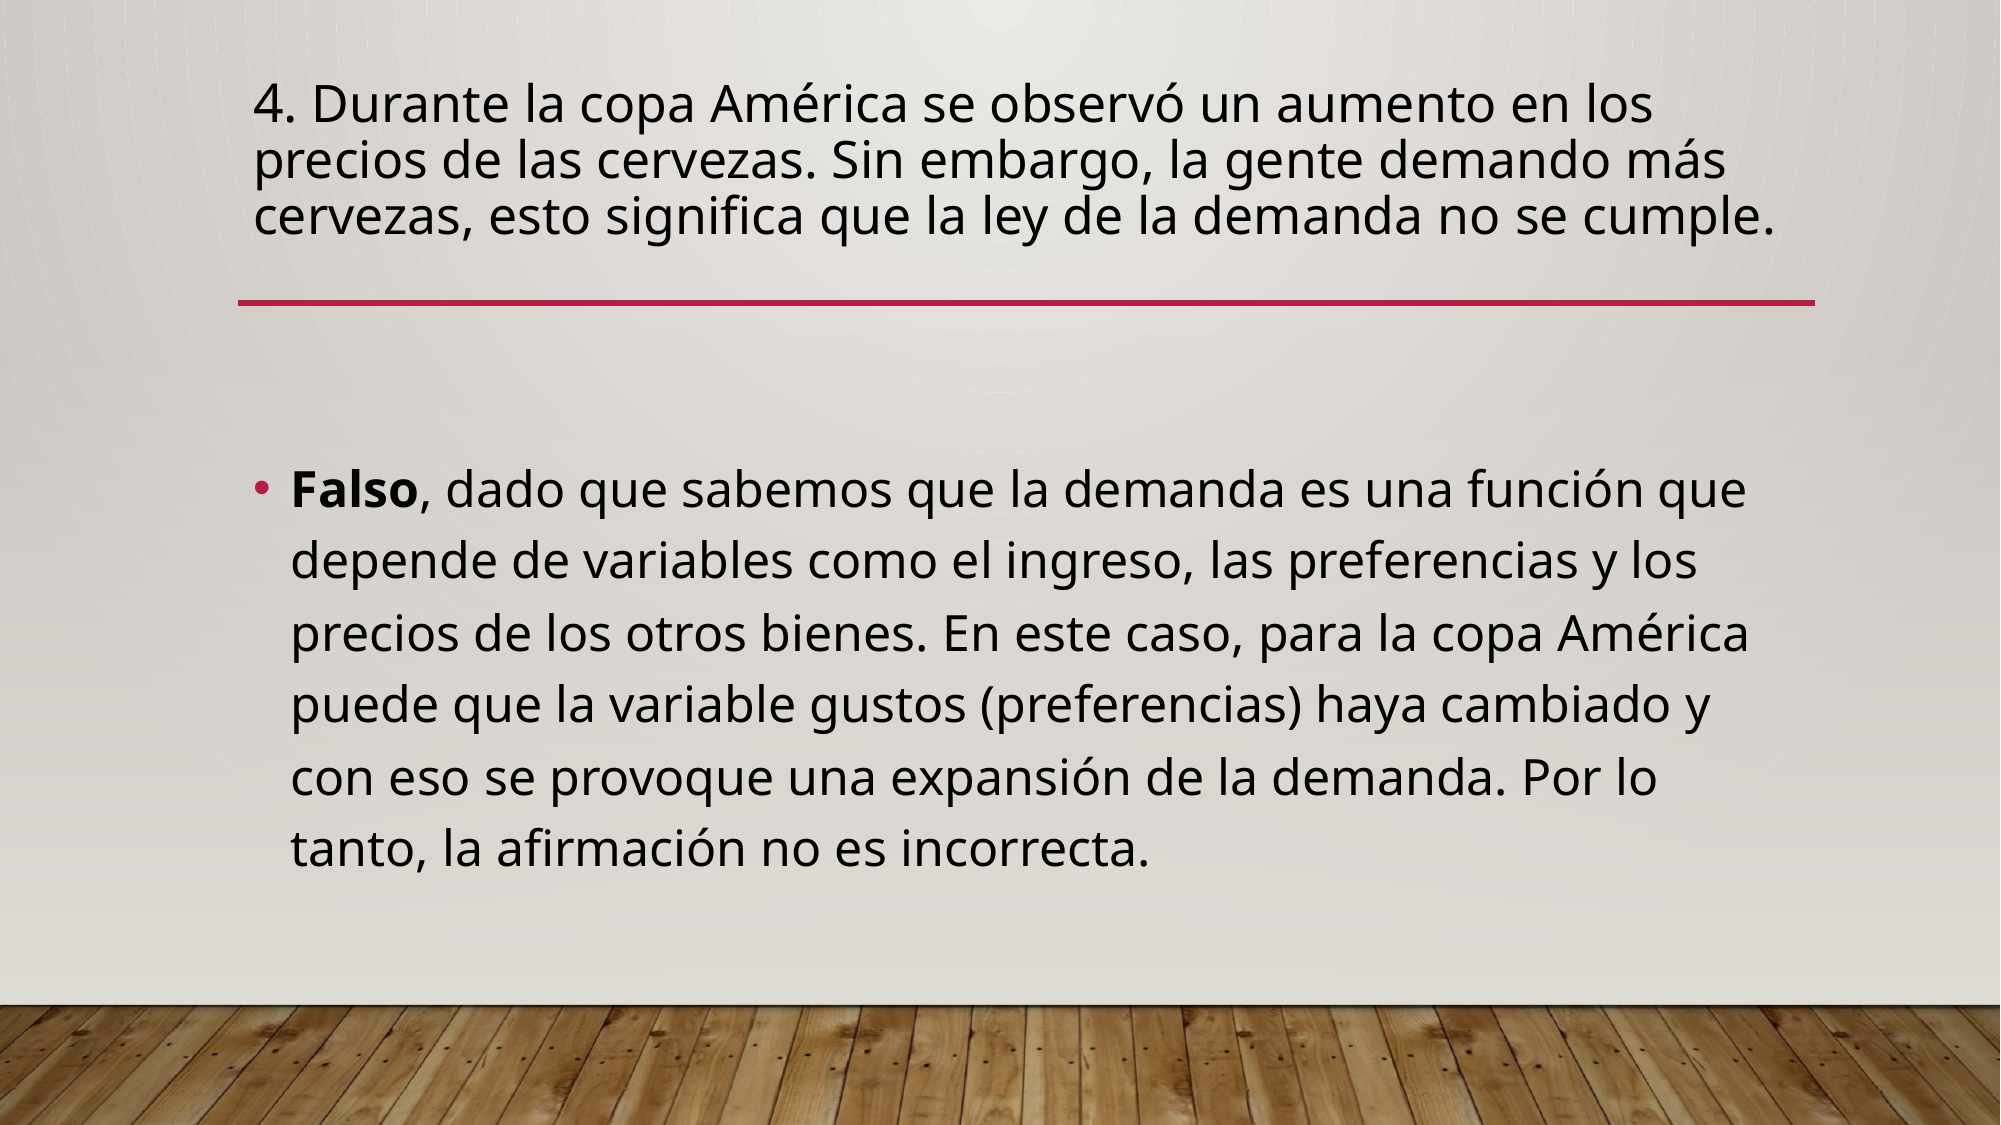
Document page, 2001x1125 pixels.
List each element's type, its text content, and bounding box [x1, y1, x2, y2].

title 4. Durante la copa América se observó un aumento en los precios de las cervezas. Sin embargo, la gente demando más cervezas, esto significa que la ley de la demanda no se cumple. [238, 68, 1814, 305]
list Falso, dado que sabemos que la demanda es una función que depende de variables como el ingreso, las preferencias y los precios de los otros bienes. En este caso, para la copa América puede que la variable gustos (preferencias) haya cambiado y con eso se provoque una expansión de la demanda. Por lo tanto, la afirmación no es incorrecta. [238, 437, 1814, 896]
picture [0, 1005, 2000, 1125]
